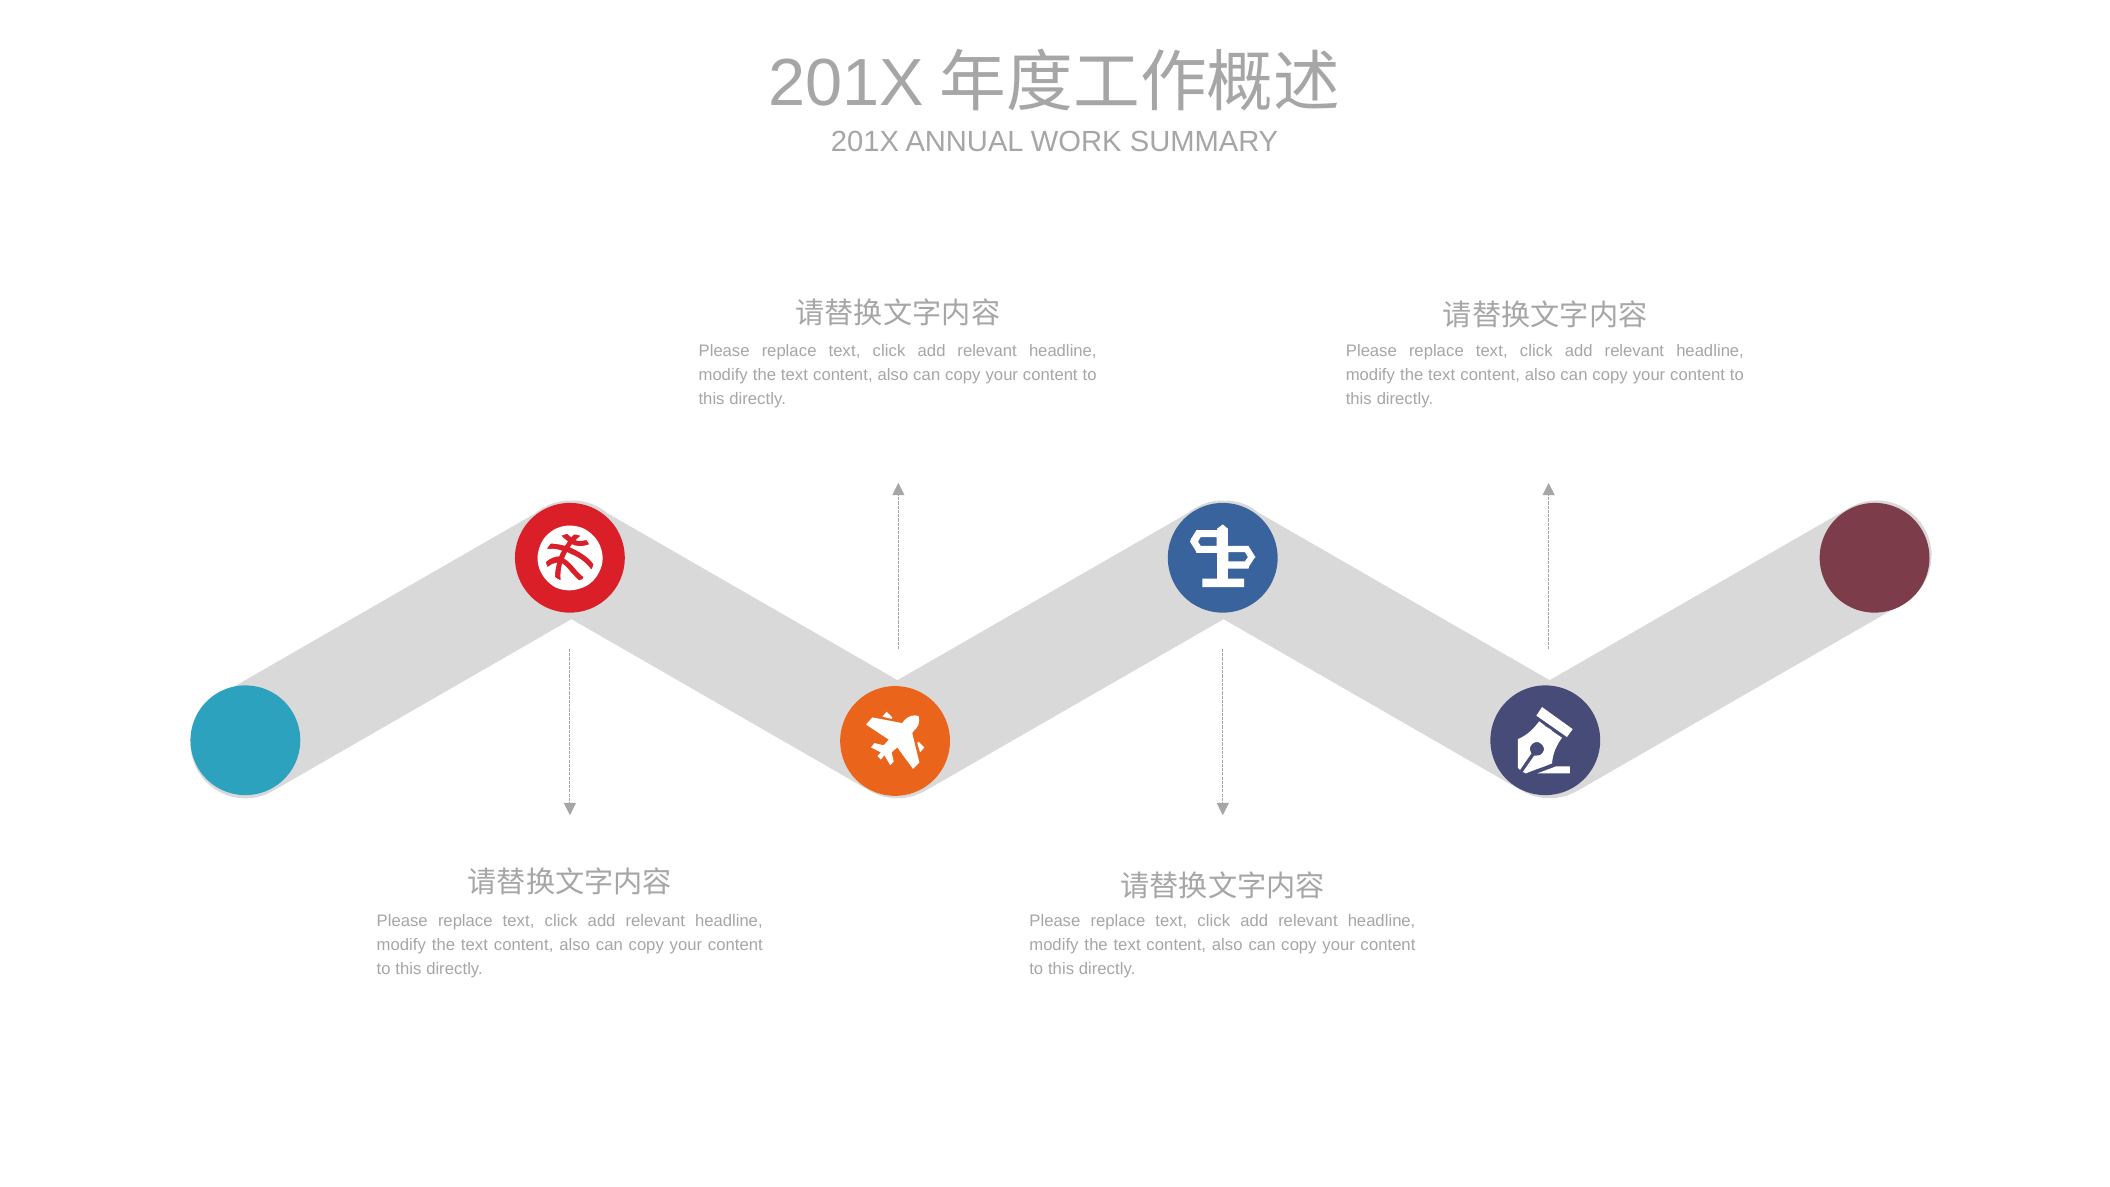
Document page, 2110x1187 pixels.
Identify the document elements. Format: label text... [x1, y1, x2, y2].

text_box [1014, 853, 1431, 985]
text_box 201X ANNUAL WORK SUMMARY [824, 122, 1285, 158]
text_box 201X年度工作概述 [730, 38, 1379, 119]
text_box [190, 268, 1930, 1030]
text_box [683, 280, 1113, 415]
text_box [1331, 282, 1760, 415]
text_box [361, 849, 779, 985]
